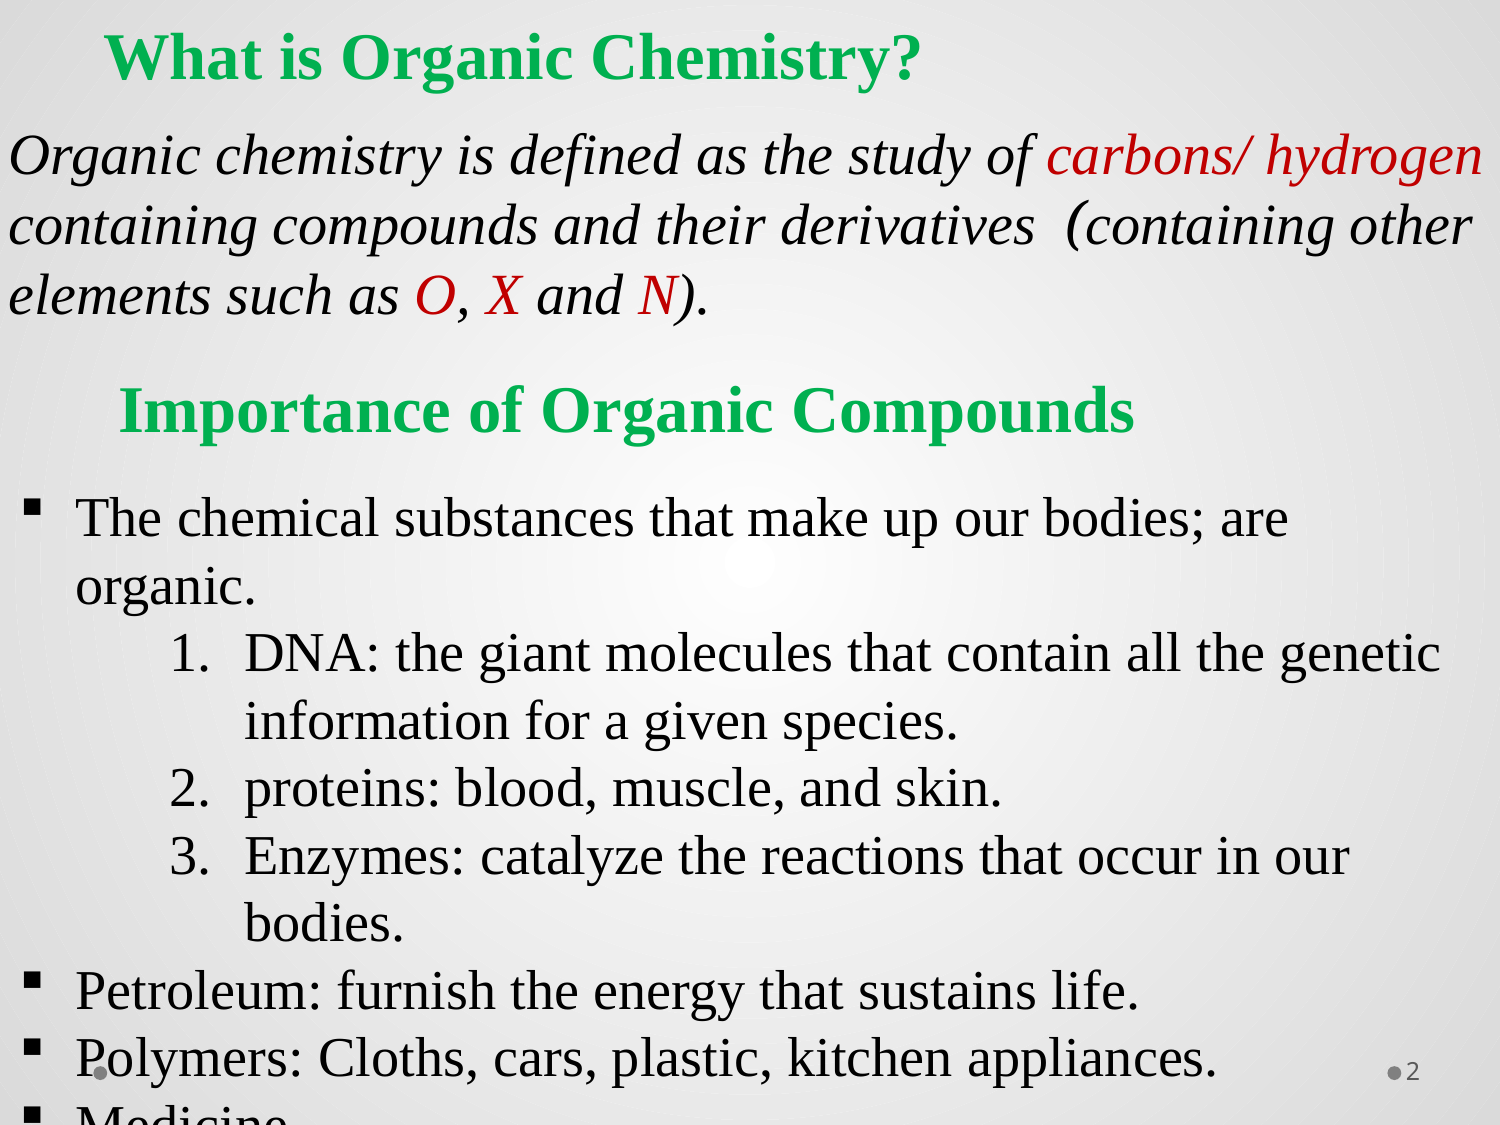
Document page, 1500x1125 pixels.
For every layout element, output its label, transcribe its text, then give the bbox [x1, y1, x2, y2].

text_box What is Organic Chemistry? [88, 5, 1081, 101]
text_box Organic chemistry is defined as the study of carbons/ hydrogen containing compounds and their derivatives (containing other elements such as O, X and N). [0, 108, 1500, 404]
text_box Importance of Organic Compounds [88, 358, 1152, 454]
slide_number 2 [1401, 1042, 1494, 1103]
text_box The chemical substances that make up our bodies; are organic. DNA: the giant molecules that contain all the genetic information for a given species. proteins: blood, muscle, and skin. Enzymes: catalyze the reactions that occur in our bodies. Petroleum: furnish the energy that sustains life. Polymers: Cloths, cars, plastic, kitchen appliances. Medicine. [4, 473, 1500, 1125]
